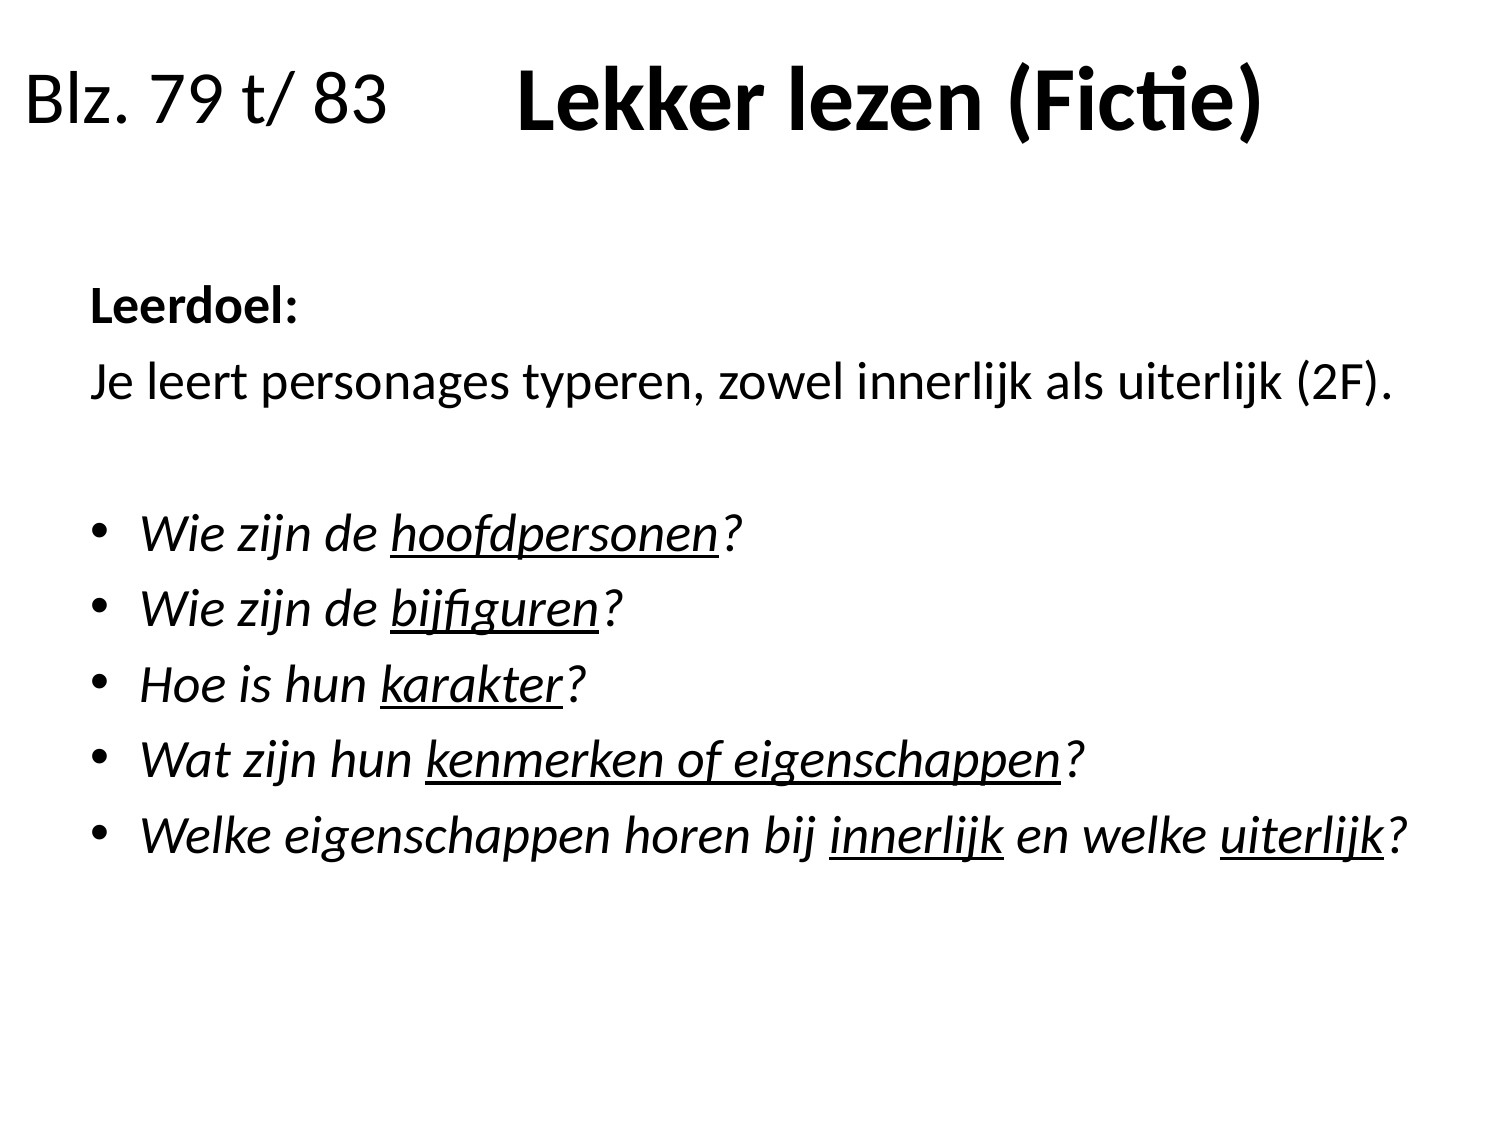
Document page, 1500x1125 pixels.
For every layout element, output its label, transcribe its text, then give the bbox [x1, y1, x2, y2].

list Leerdoel: Je leert personages typeren, zowel innerlijk als uiterlijk (2F). Wie zijn de hoofdpersonen? Wie zijn de bijfiguren? Hoe is hun karakter? Wat zijn hun kenmerken of eigenschappen? Welke eigenschappen horen bij innerlijk en welke uiterlijk? [75, 262, 1425, 1005]
text_box Lekker lezen (Fictie) [501, 0, 1412, 188]
title Blz. 79 t/ 83 [0, 0, 414, 188]
